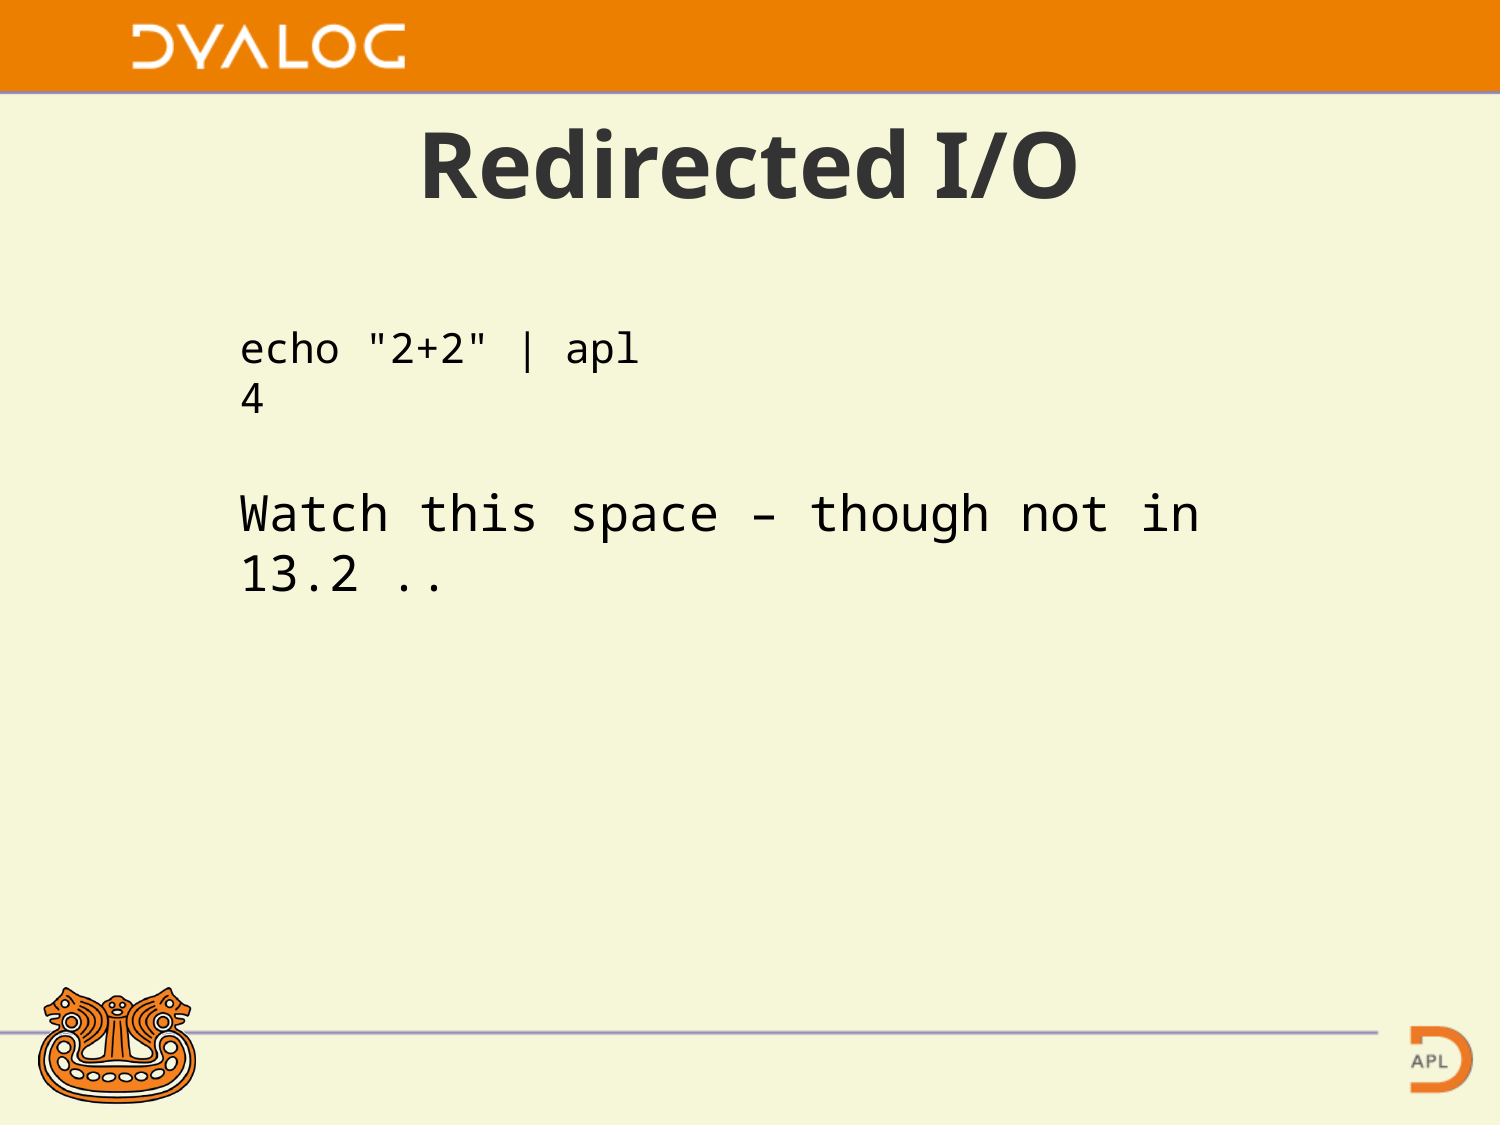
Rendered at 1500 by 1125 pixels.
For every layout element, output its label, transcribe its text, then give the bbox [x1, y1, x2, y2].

picture [0, 0, 1500, 1125]
title Redirected I/O [112, 99, 1388, 288]
subtitle echo "2+2" | apl 4 Watch this space – though not in 13.2 .. [225, 314, 1275, 925]
